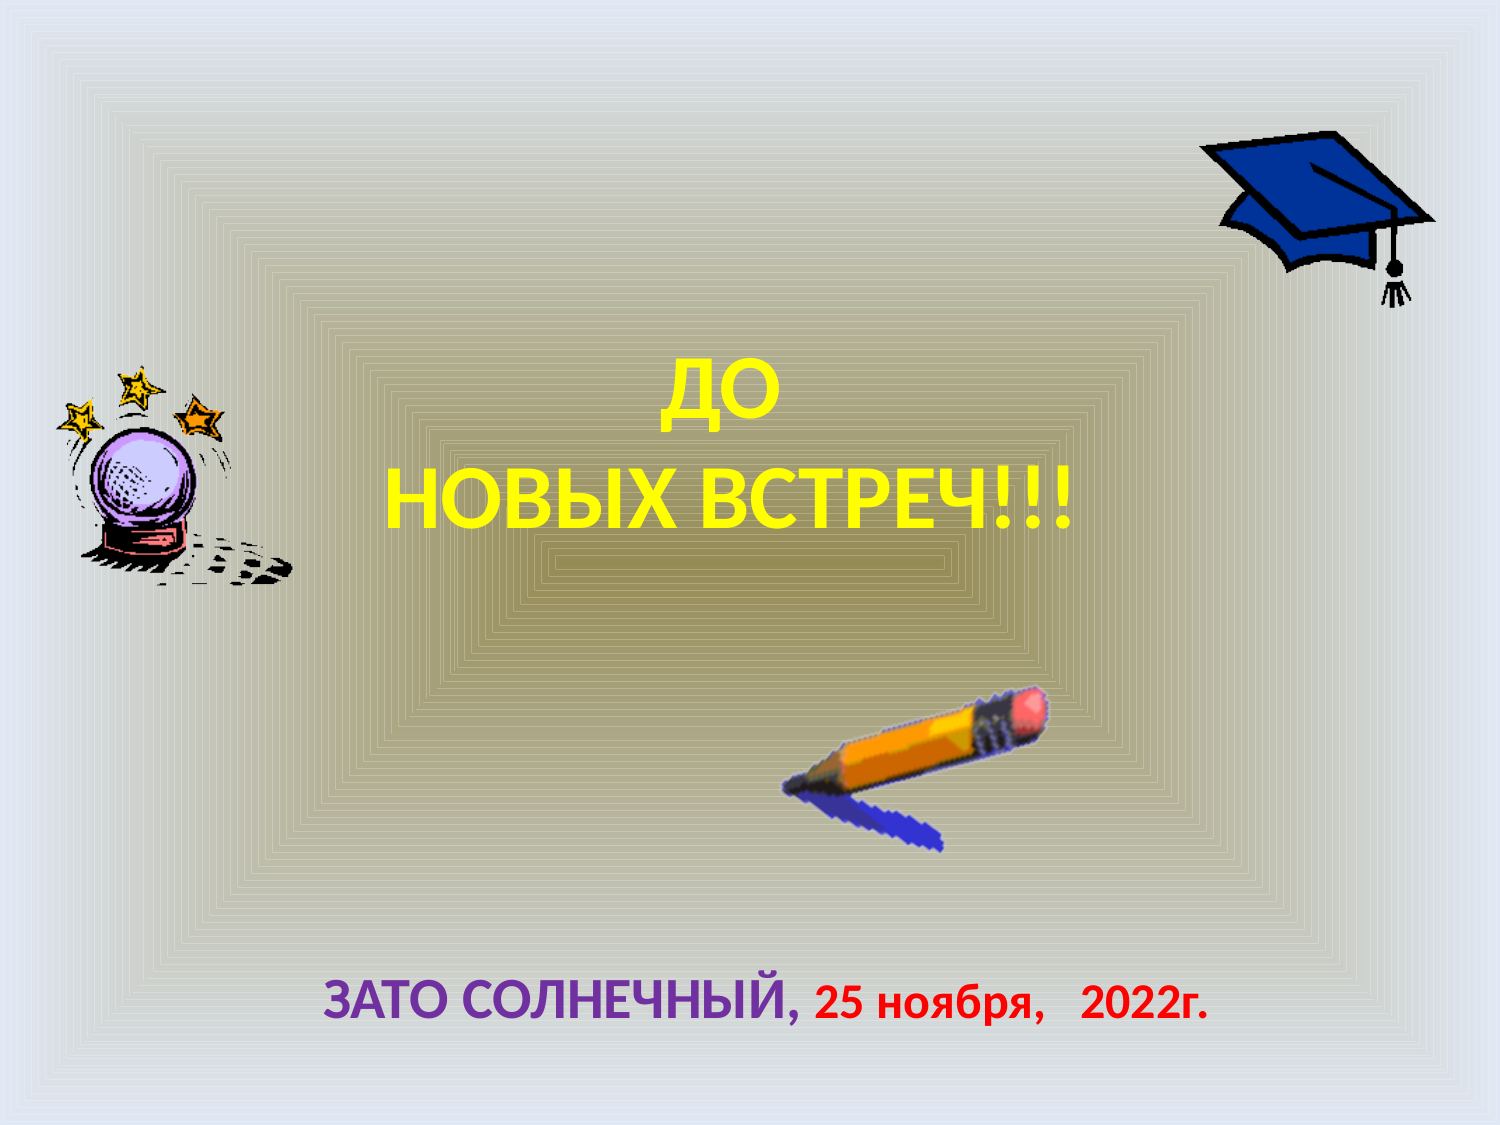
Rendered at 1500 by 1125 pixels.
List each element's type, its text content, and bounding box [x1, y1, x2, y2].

text_box ЗАТО СОЛНЕЧНЫЙ, 25 ноября, 2022г. [242, 952, 1371, 1038]
title ДО НОВЫХ ВСТРЕЧ!!! [93, 316, 1369, 558]
picture [52, 361, 300, 600]
picture [729, 530, 1201, 970]
picture [1195, 128, 1442, 311]
